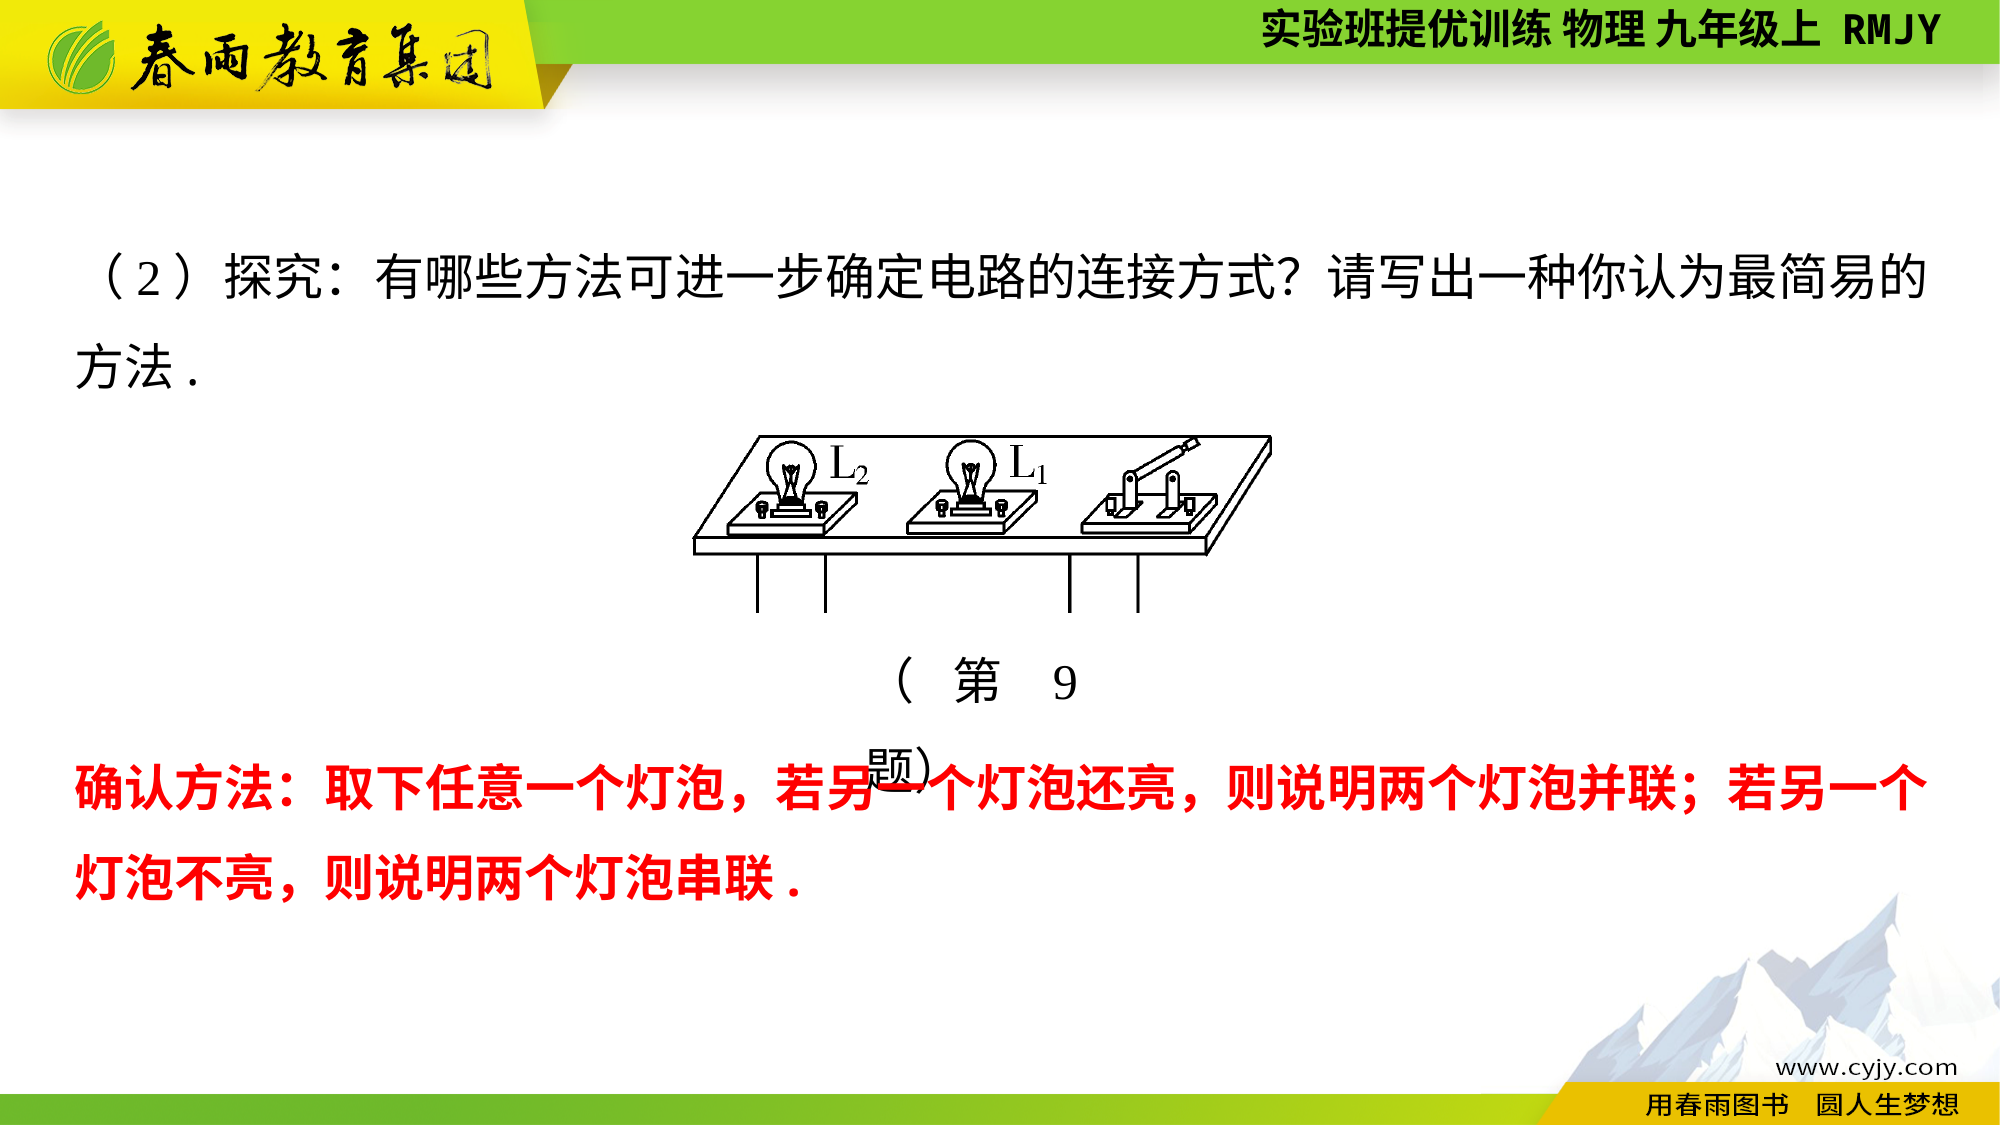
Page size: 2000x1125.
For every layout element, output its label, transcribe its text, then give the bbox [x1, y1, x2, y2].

text_box 确认方法：取下任意一个灯泡，若另一个灯泡还亮，则说明两个灯泡并联；若另一个灯泡不亮，则说明两个灯泡串联. [59, 719, 1944, 914]
picture [0, 0, 2000, 1125]
text_box （第9题） [849, 621, 1105, 717]
list （2）探究：有哪些方法可进一步确定电路的连接方式？请写出一种你认为最简易的方法. [59, 208, 1944, 394]
